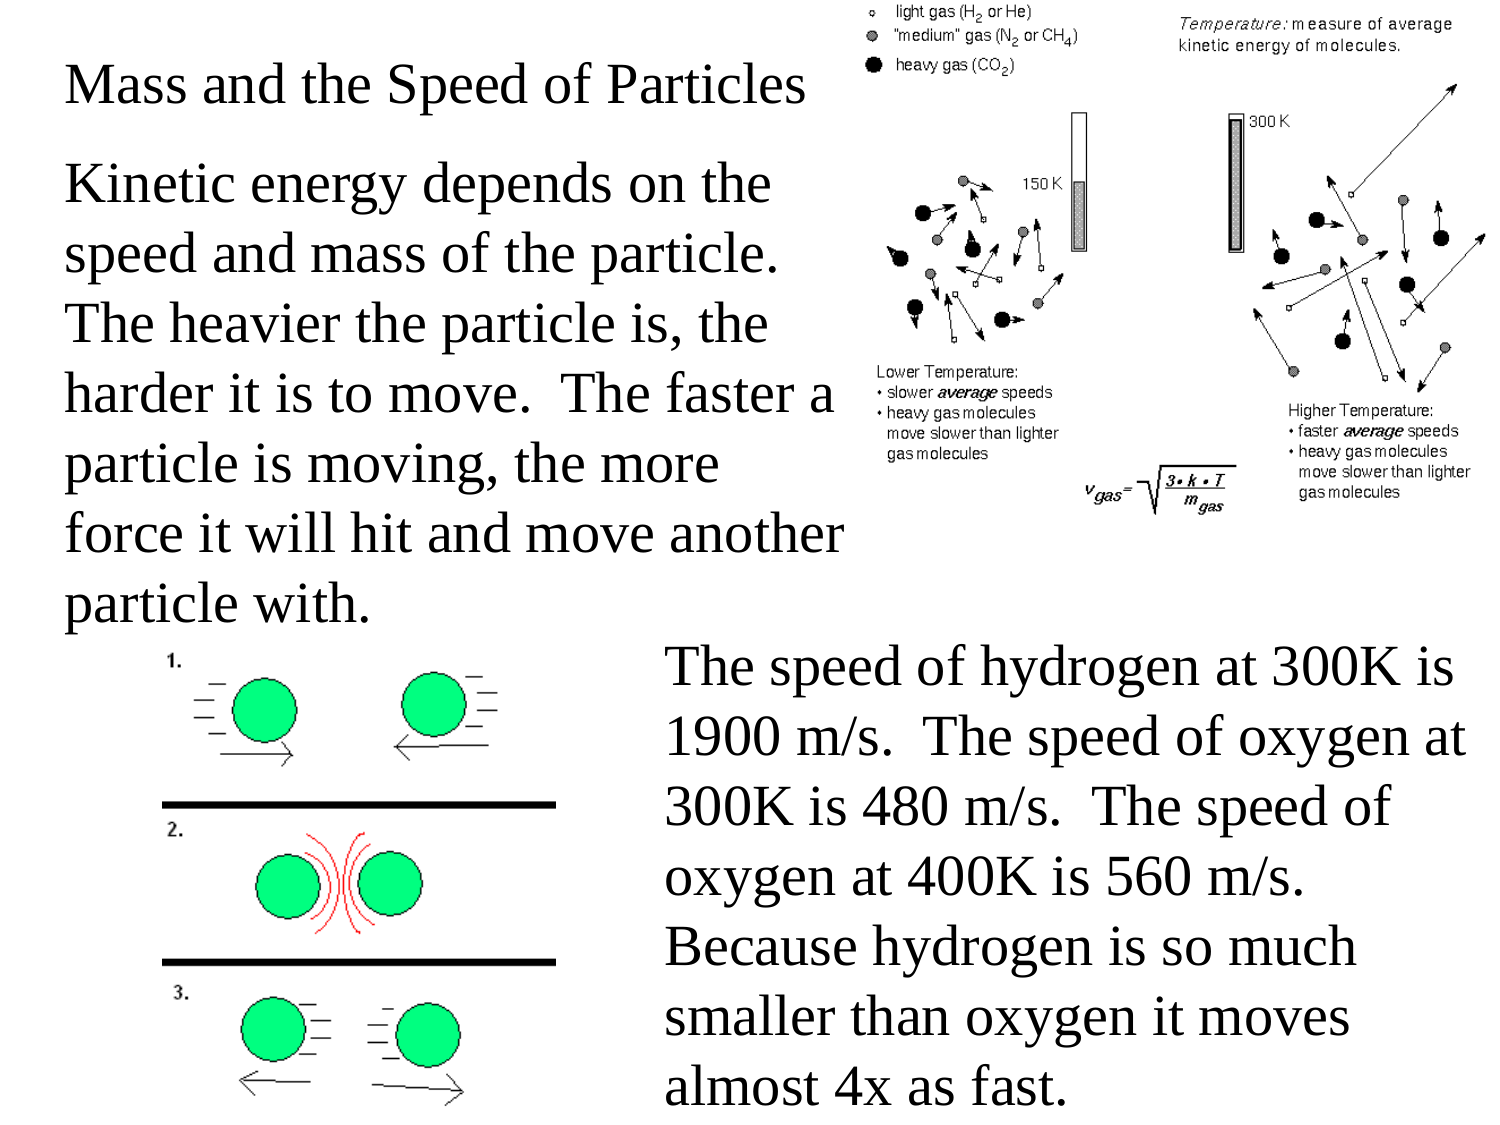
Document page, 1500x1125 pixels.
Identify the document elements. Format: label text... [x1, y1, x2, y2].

text_box Mass and the Speed of Particles Kinetic energy depends on the speed and mass of the particle. The heavier the particle is, the harder it is to move. The faster a particle is moving, the more force it will hit and move another particle with. [49, 37, 863, 642]
picture [162, 637, 556, 1125]
text_box The speed of hydrogen at 300K is 1900 m/s. The speed of oxygen at 300K is 480 m/s. The speed of oxygen at 400K is 560 m/s. Because hydrogen is so much smaller than oxygen it moves almost 4x as fast. [650, 619, 1500, 1125]
picture [862, 0, 1500, 525]
